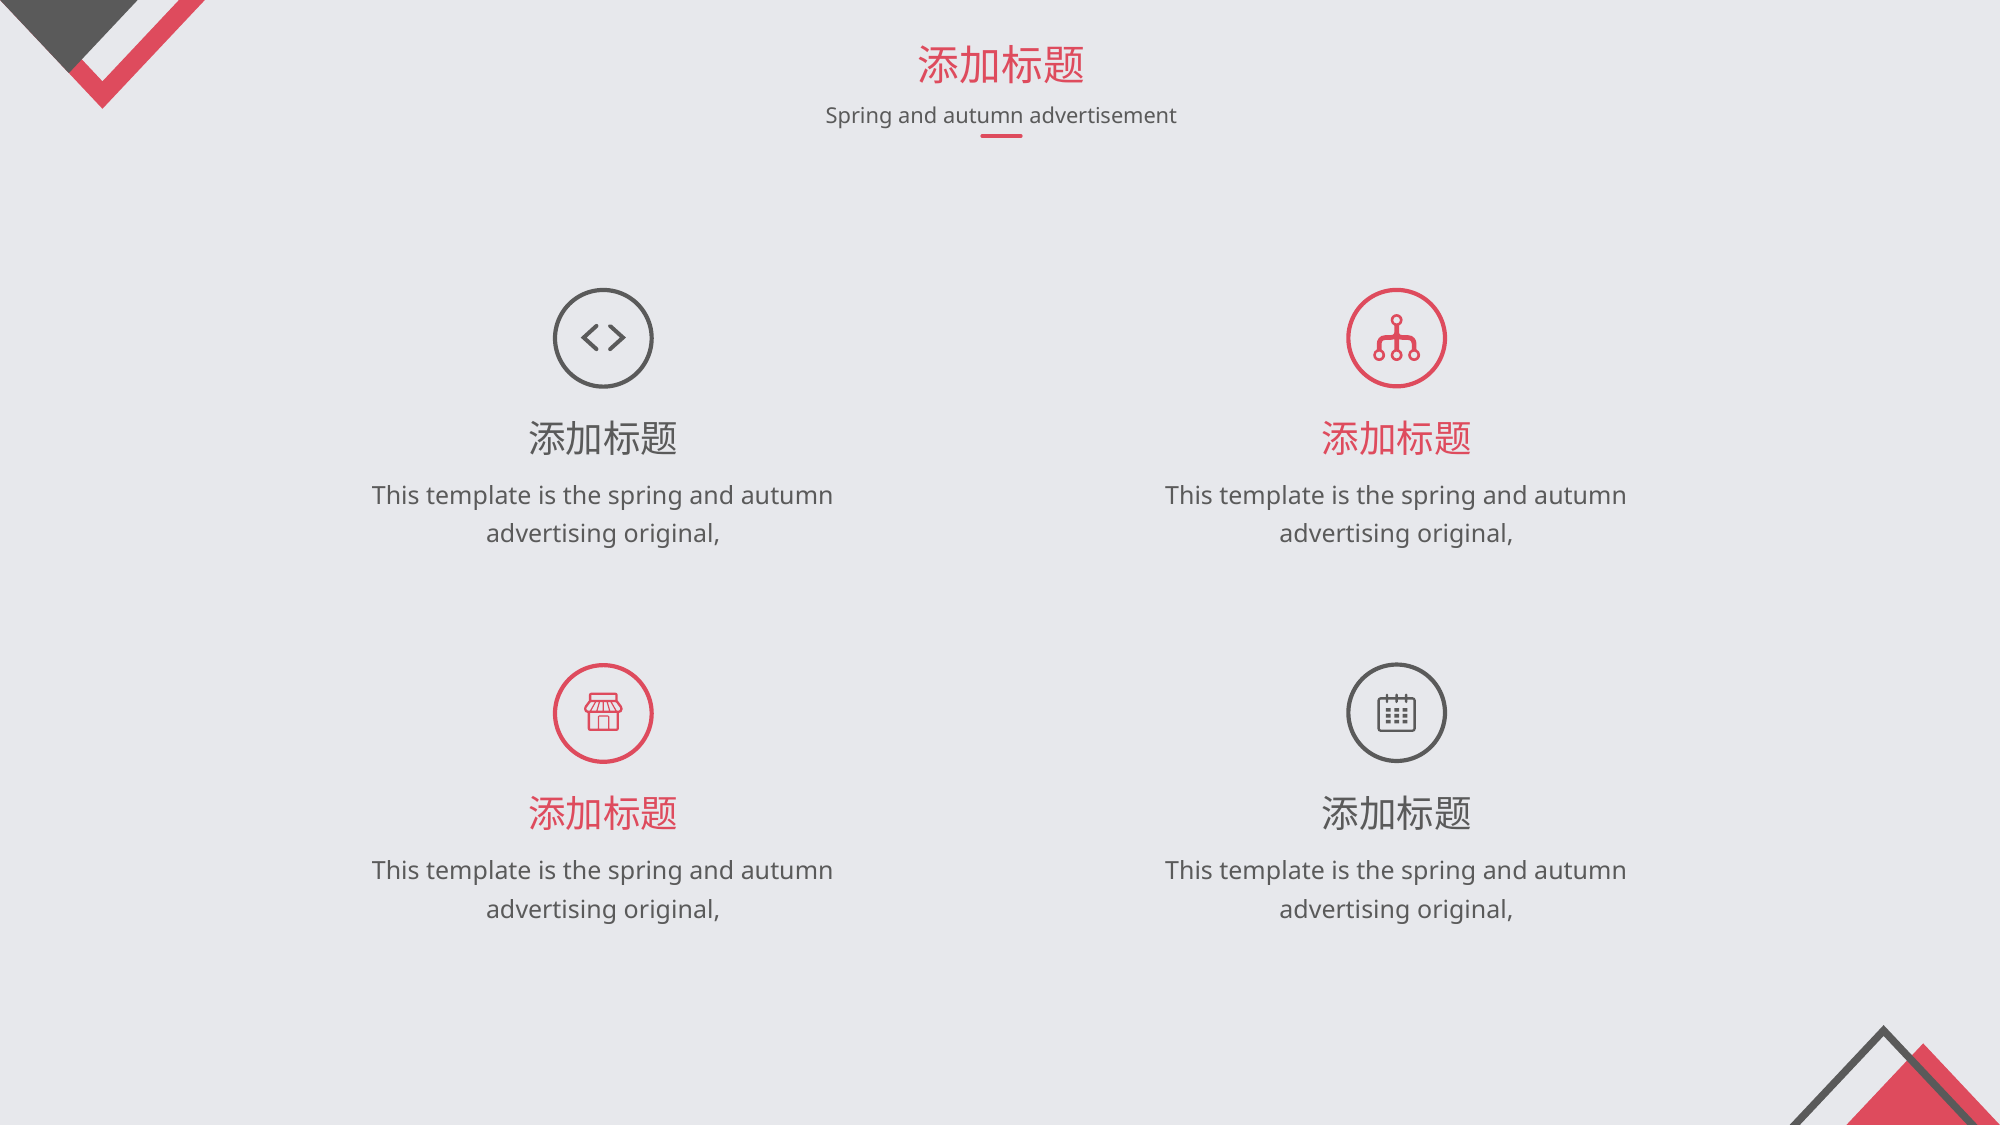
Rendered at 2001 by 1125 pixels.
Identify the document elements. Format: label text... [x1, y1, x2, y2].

text_box This template is the spring and autumn advertising original, [1129, 462, 1664, 556]
text_box This template is the spring and autumn advertising original, [1129, 837, 1664, 931]
text_box [1348, 664, 1446, 761]
text_box 添加标题 [498, 782, 708, 837]
text_box 添加标题 [1292, 782, 1501, 837]
text_box 添加标题 [498, 407, 708, 462]
text_box This template is the spring and autumn advertising original, [336, 462, 871, 556]
text_box Spring and autumn advertisement [739, 86, 1264, 136]
text_box [555, 289, 652, 387]
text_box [1377, 693, 1416, 732]
text_box [1348, 289, 1446, 387]
text_box [580, 323, 599, 352]
text_box This template is the spring and autumn advertising original, [336, 837, 871, 931]
text_box 添加标题 [1292, 407, 1501, 462]
text_box [608, 324, 626, 352]
text_box 添加标题 [903, 31, 1100, 86]
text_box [1789, 1024, 2000, 1125]
text_box [1373, 314, 1421, 362]
text_box [584, 692, 623, 731]
text_box [555, 665, 652, 762]
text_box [0, 0, 205, 109]
